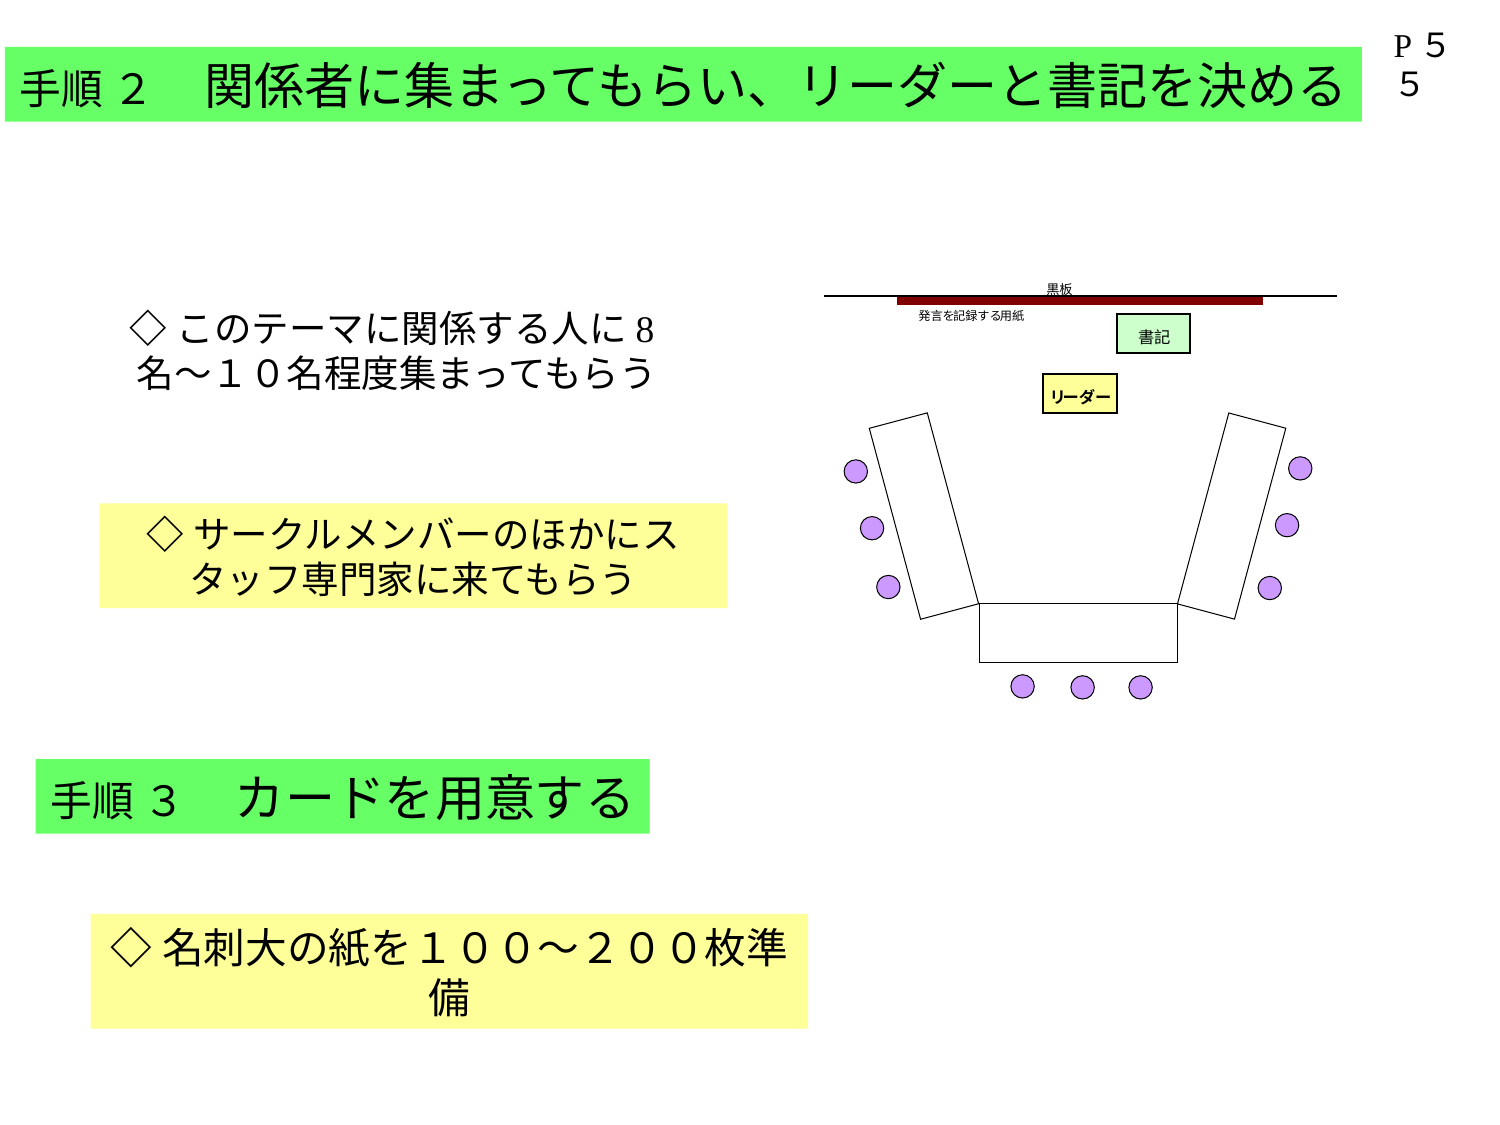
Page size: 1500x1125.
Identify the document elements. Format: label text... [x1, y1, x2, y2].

text_box ◇サークルメンバーのほかにスタッフ専門家に来てもらう [99, 503, 727, 609]
text_box ◇このテーマに関係する人に8名～１０名程度集まってもらう [105, 297, 688, 403]
text_box P５５ [1378, 16, 1500, 111]
text_box 手順 ２ 関係者に集まってもらい、リーダーと書記を決める [4, 46, 1362, 122]
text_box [750, 255, 1411, 723]
text_box 手順 ３ カードを用意する [35, 759, 650, 834]
text_box ◇名刺大の紙を１００～２００枚準備 [90, 913, 809, 1029]
